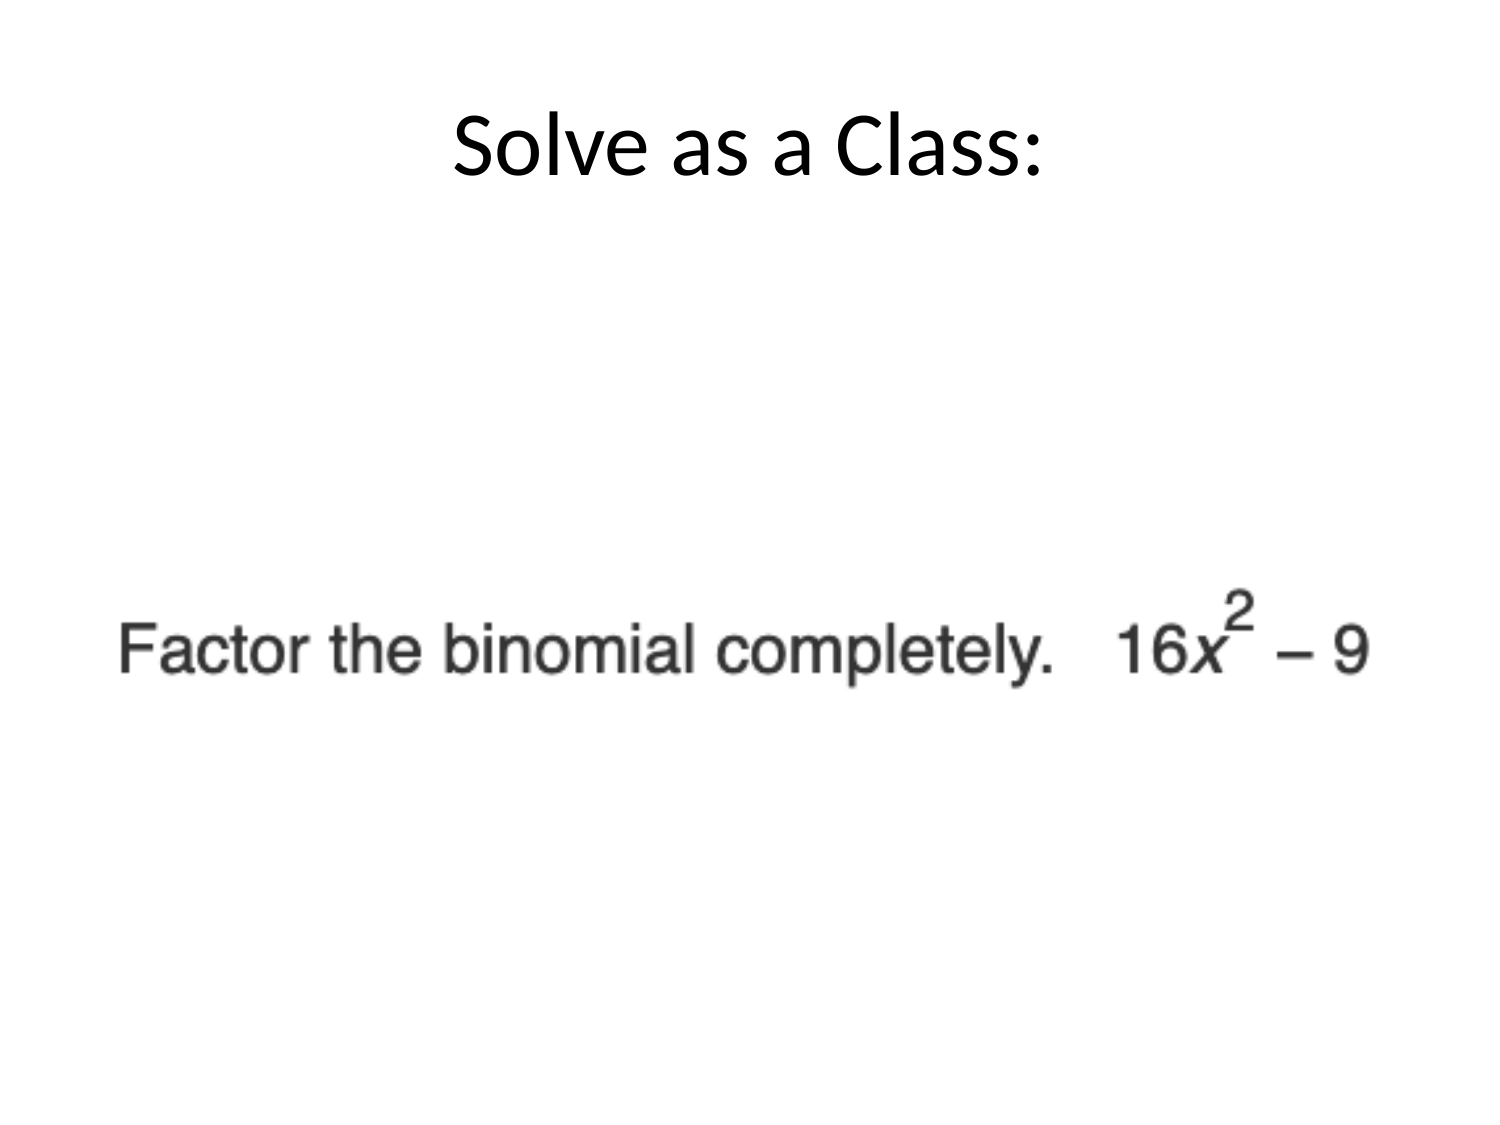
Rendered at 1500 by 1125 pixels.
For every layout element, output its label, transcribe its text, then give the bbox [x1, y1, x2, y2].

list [74, 262, 1426, 1006]
title Solve as a Class: [75, 45, 1425, 233]
